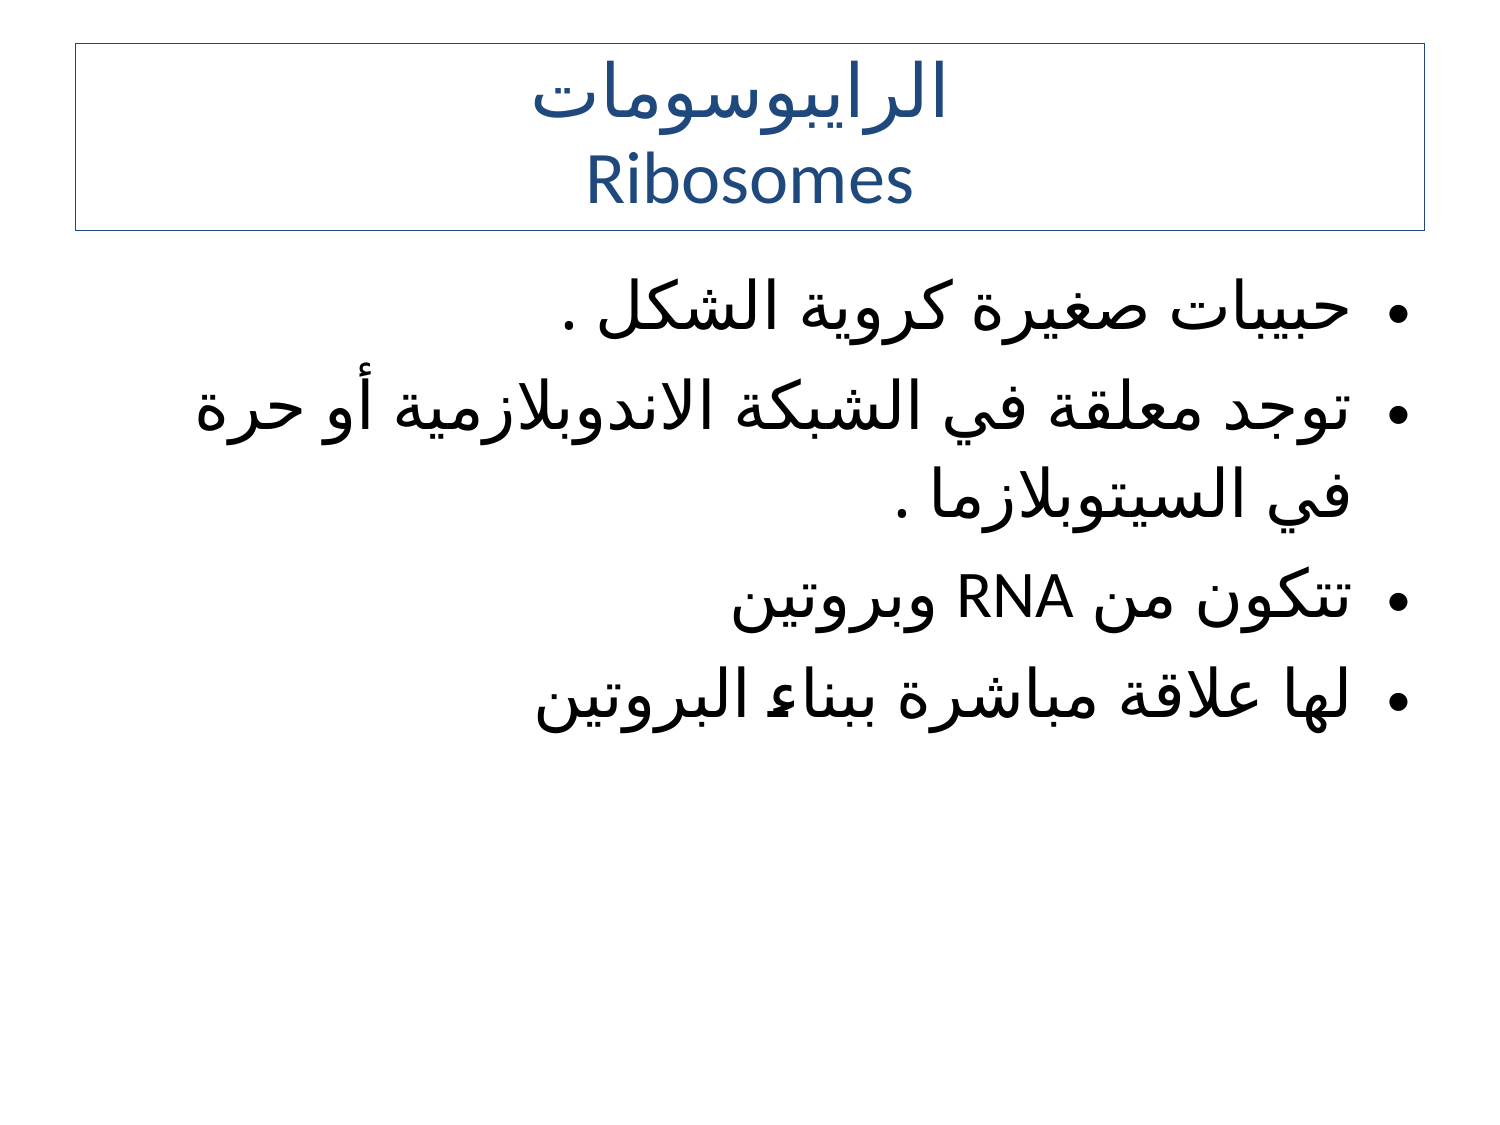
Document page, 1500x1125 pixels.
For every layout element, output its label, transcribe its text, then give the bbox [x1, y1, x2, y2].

list حبيبات صغيرة كروية الشكل . توجد معلقة في الشبكة الاندوبلازمية أو حرة في السيتوبلازما . تتكون من RNA وبروتين لها علاقة مباشرة ببناء البروتين [75, 262, 1425, 1005]
title الرايبوسومات Ribosomes [75, 43, 1425, 231]
